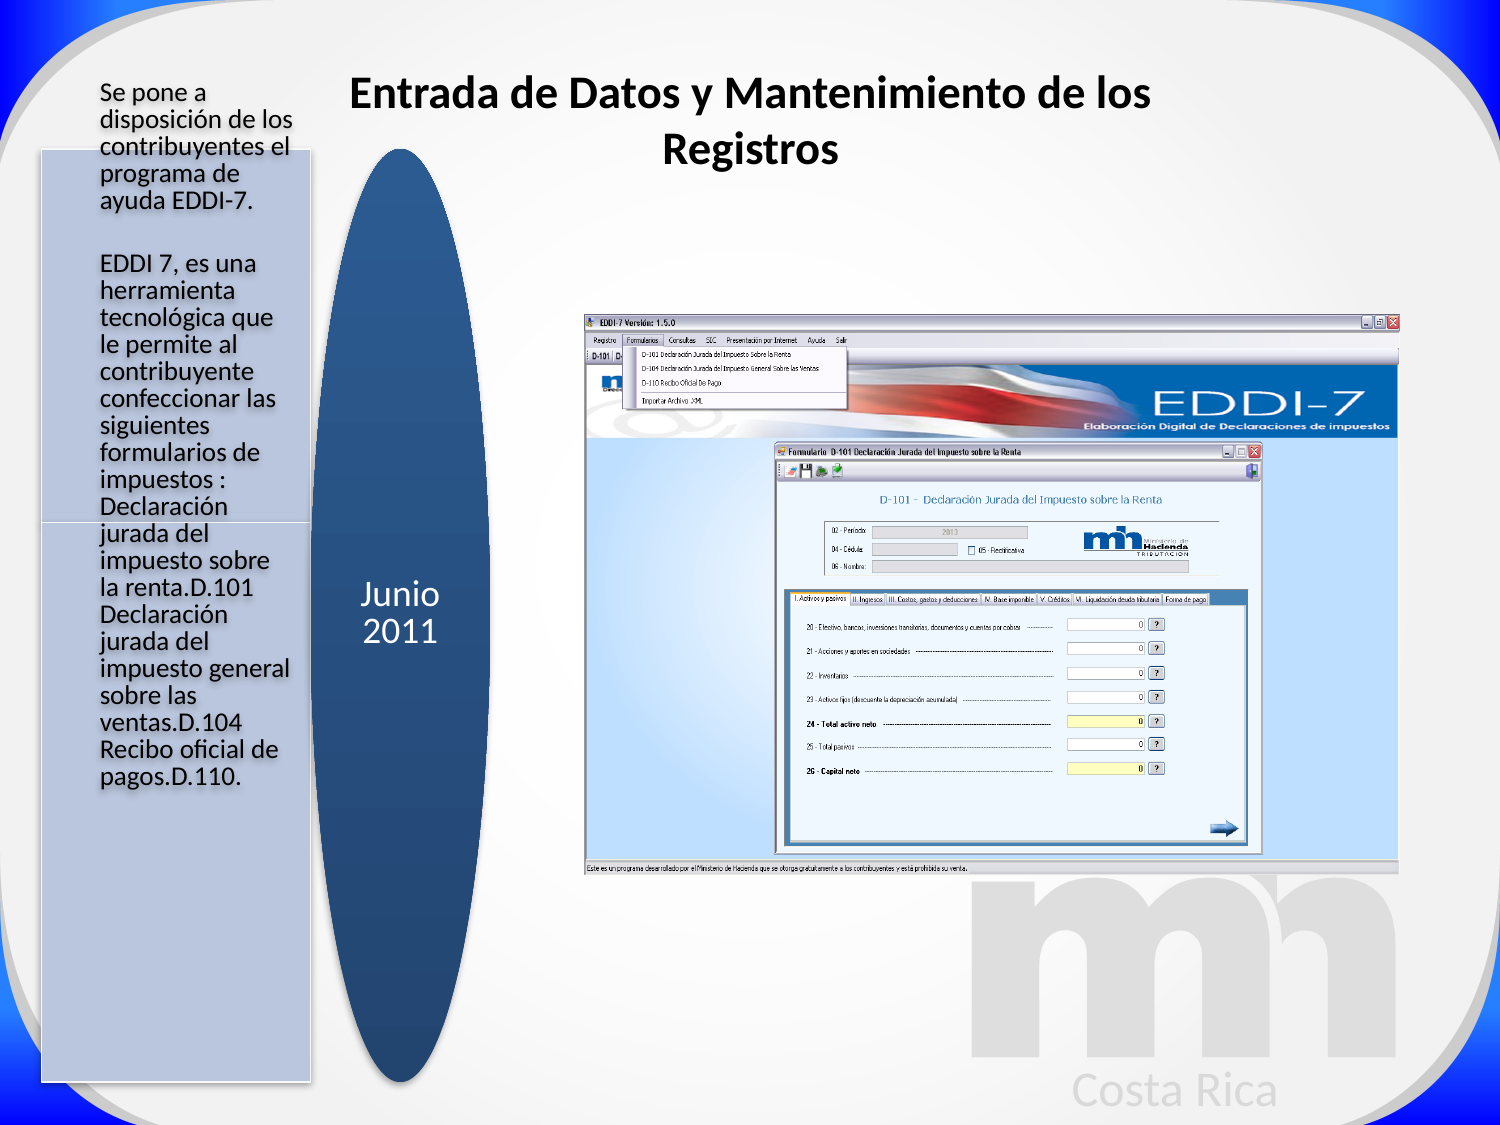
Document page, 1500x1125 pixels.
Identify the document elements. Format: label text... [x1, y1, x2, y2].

picture [0, 0, 1500, 1125]
text_box Entrada de Datos y Mantenimiento de los Registros [289, 54, 1213, 183]
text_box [41, 148, 491, 1083]
text_box Costa Rica [1056, 1049, 1341, 1124]
